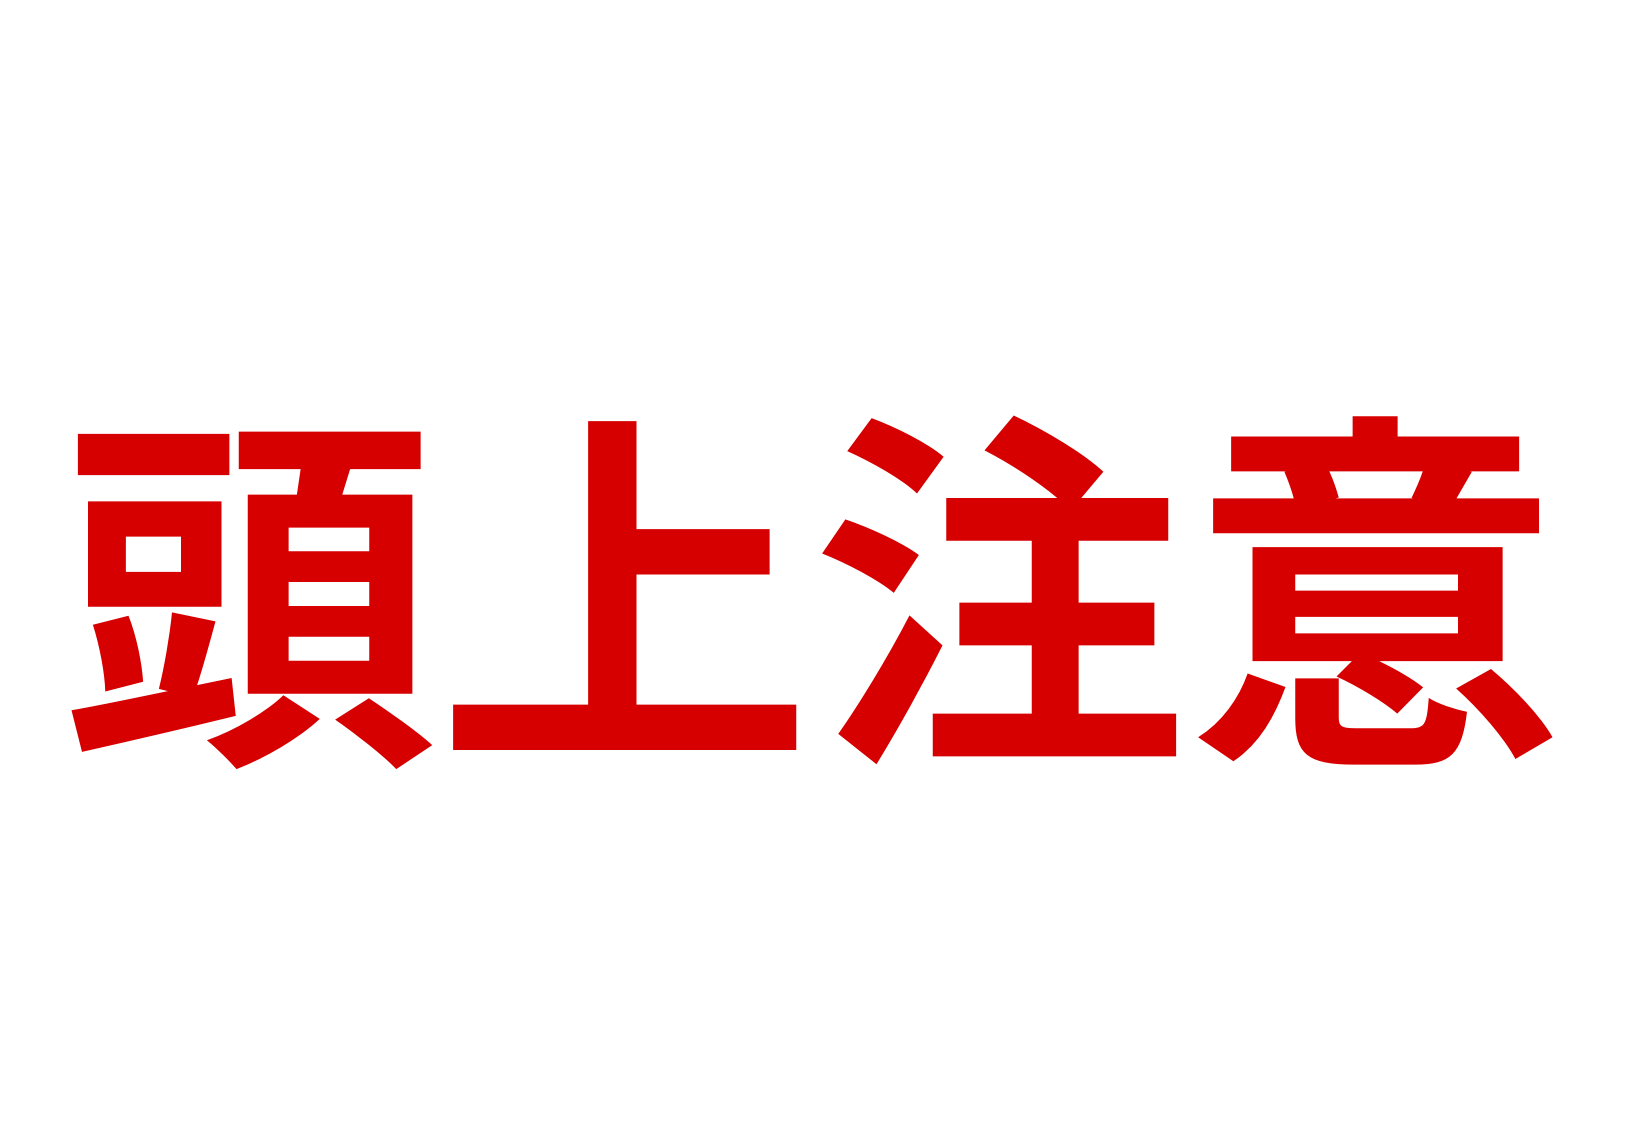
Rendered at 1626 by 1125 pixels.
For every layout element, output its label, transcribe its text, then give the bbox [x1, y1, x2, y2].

text_box 頭上注意 [0, 353, 1625, 818]
